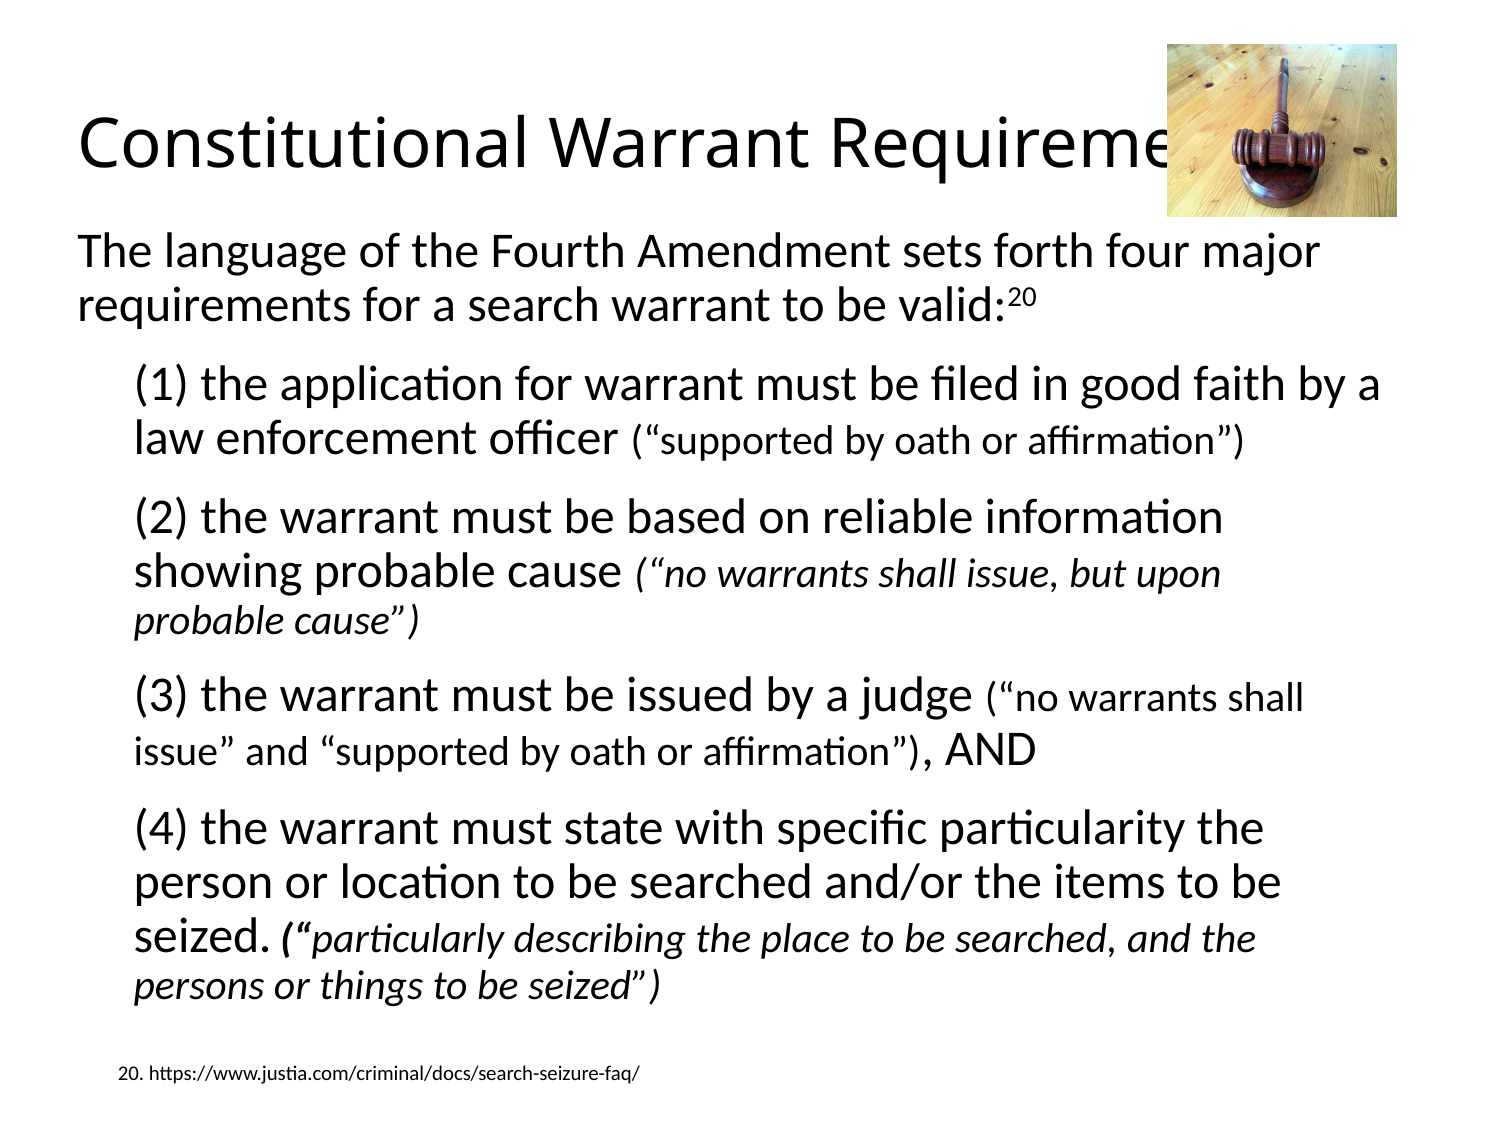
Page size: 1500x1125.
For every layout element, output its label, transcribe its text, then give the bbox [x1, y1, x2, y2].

picture [1167, 44, 1397, 217]
title Constitutional Warrant Requirements [62, 73, 1167, 216]
list The language of the Fourth Amendment sets forth four major requirements for a search warrant to be valid:20 (1) the application for warrant must be filed in good faith by a law enforcement officer (“supported by oath or affirmation”) (2) the warrant must be based on reliable information showing probable cause (“no warrants shall issue, but upon probable cause”) (3) the warrant must be issued by a judge (“no warrants shall issue” and “supported by oath or affirmation”), AND (4) the warrant must state with specific particularity the person or location to be searched and/or the items to be seized. (“particularly describing the place to be searched, and the persons or things to be seized”) [62, 216, 1398, 949]
text_box 20. https://www.justia.com/criminal/docs/search-seizure-faq/ [103, 1052, 1357, 1093]
